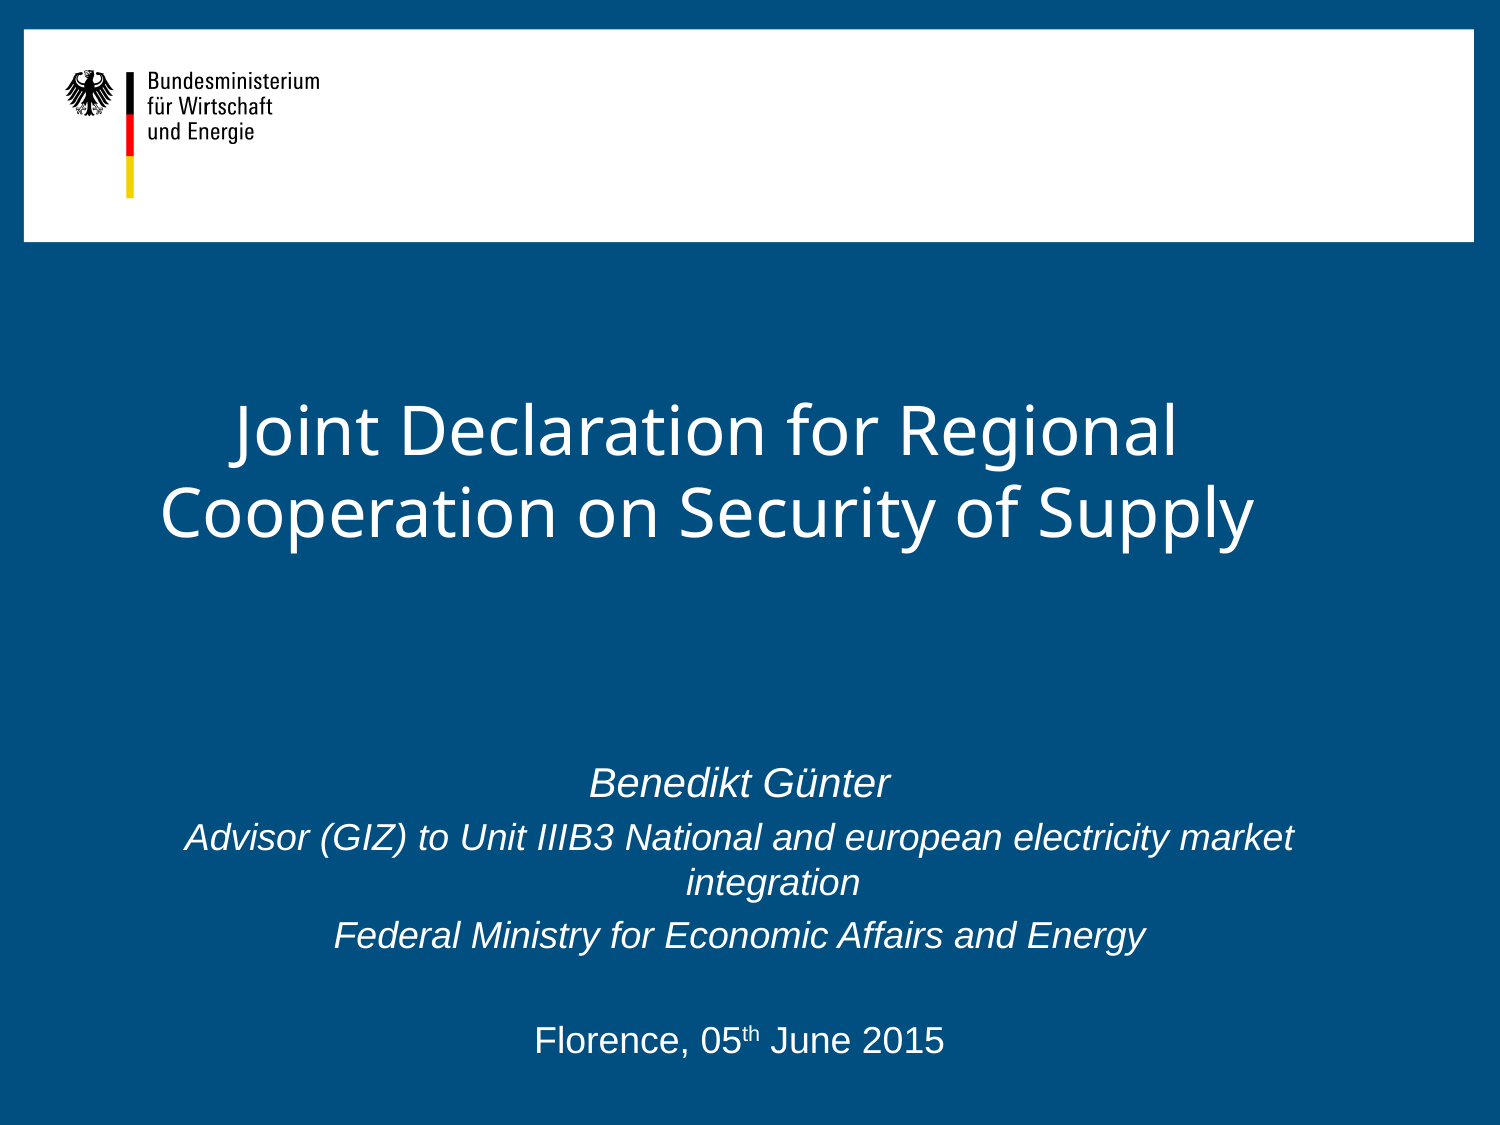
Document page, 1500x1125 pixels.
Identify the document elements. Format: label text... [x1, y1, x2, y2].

picture [30, 30, 381, 240]
title Joint Declaration for Regional Cooperation on Security of Supply [79, 296, 1336, 550]
text_box Benedikt Günter Advisor (GIZ) to Unit IIIB3 National and european electricity market integration Federal Ministry for Economic Affairs and Energy Florence, 05th June 2015 [143, 748, 1336, 1068]
